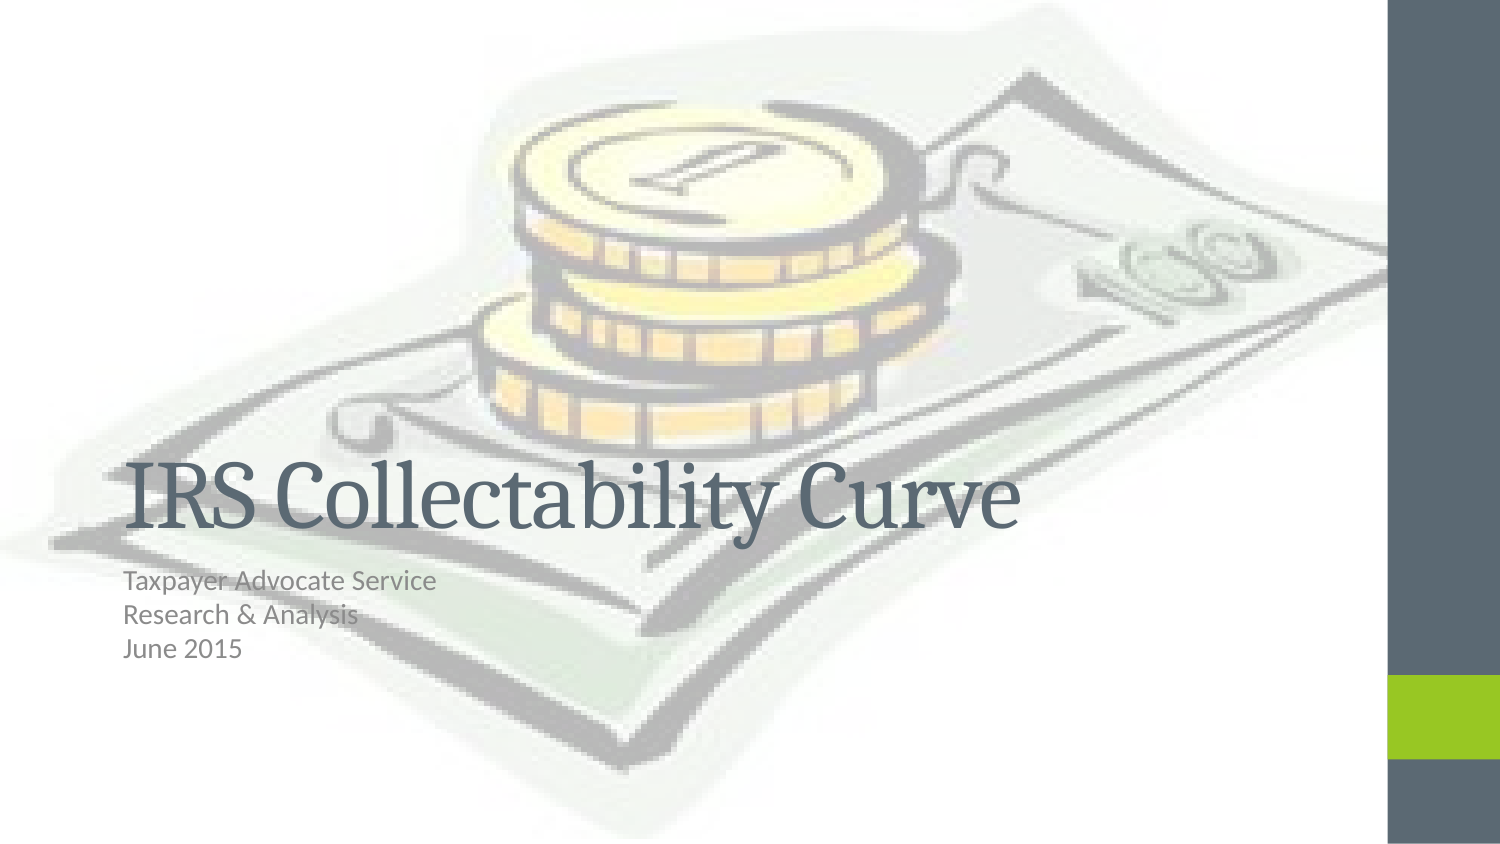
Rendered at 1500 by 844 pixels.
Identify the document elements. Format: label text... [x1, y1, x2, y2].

title IRS Collectability Curve [112, 234, 1350, 554]
subtitle Taxpayer Advocate Service Research & Analysis June 2015 [112, 562, 1173, 694]
